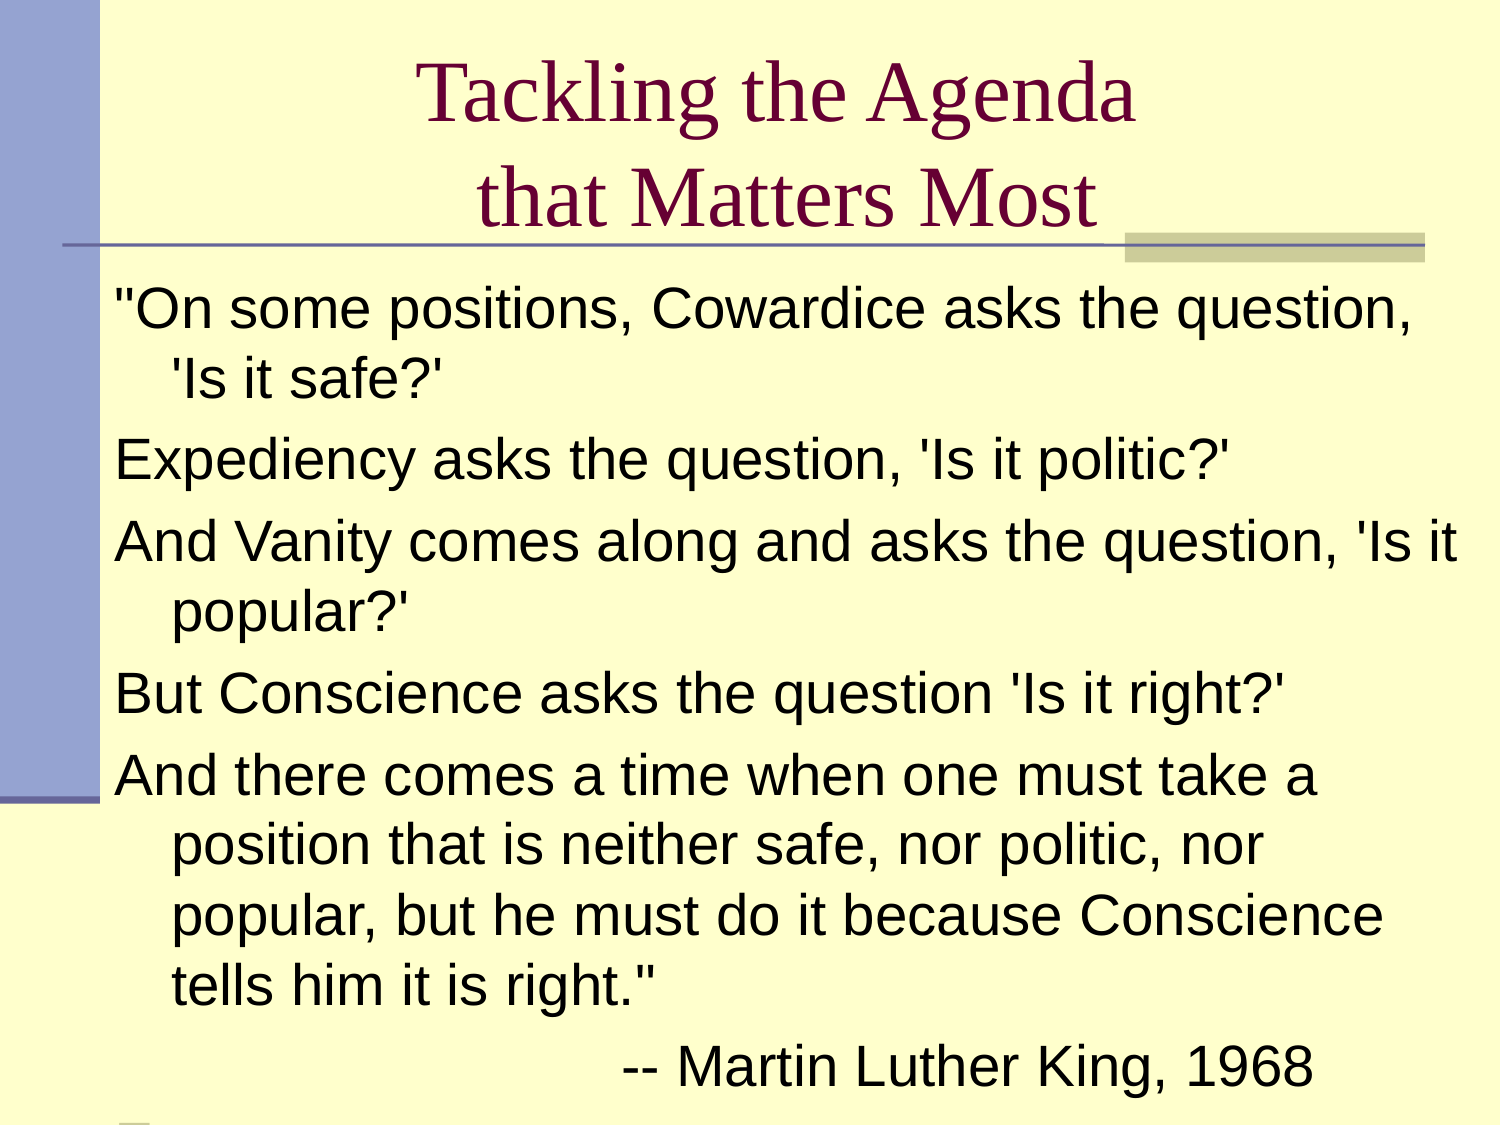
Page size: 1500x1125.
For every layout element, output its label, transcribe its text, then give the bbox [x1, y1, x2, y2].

list "On some positions, Cowardice asks the question, 'Is it safe?' Expediency asks the question, 'Is it politic?' And Vanity comes along and asks the question, 'Is it popular?' But Conscience asks the question 'Is it right?' And there comes a time when one must take a position that is neither safe, nor politic, nor popular, but he must do it because Conscience tells him it is right." -- Martin Luther King, 1968 [99, 262, 1500, 1006]
title Tackling the Agenda that Matters Most [149, 45, 1426, 234]
